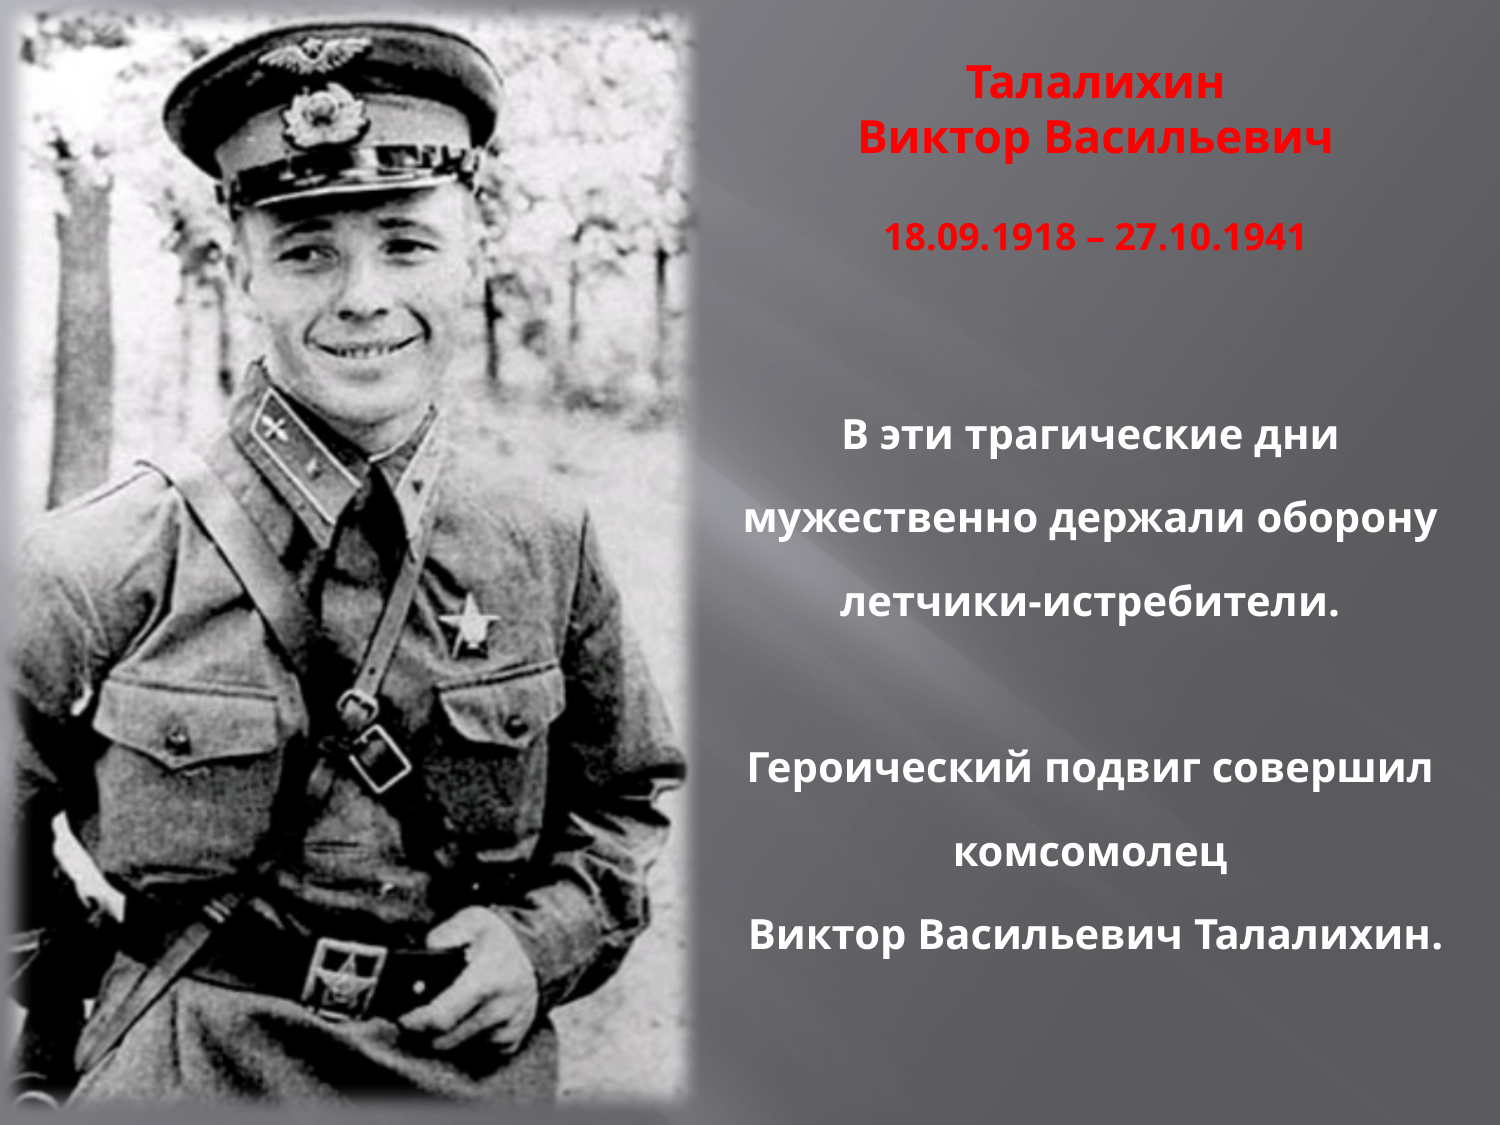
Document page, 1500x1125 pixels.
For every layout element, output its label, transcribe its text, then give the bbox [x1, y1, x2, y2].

picture [0, 0, 704, 1119]
text_box Талалихин Виктор Васильевич 18.09.1918 – 27.10.1941 [746, 105, 1500, 258]
subtitle В эти трагические дни мужественно держали оборону летчики-истребители. Героический подвиг совершил комсомолец Виктор Васильевич Талалихин. [746, 375, 1500, 1097]
